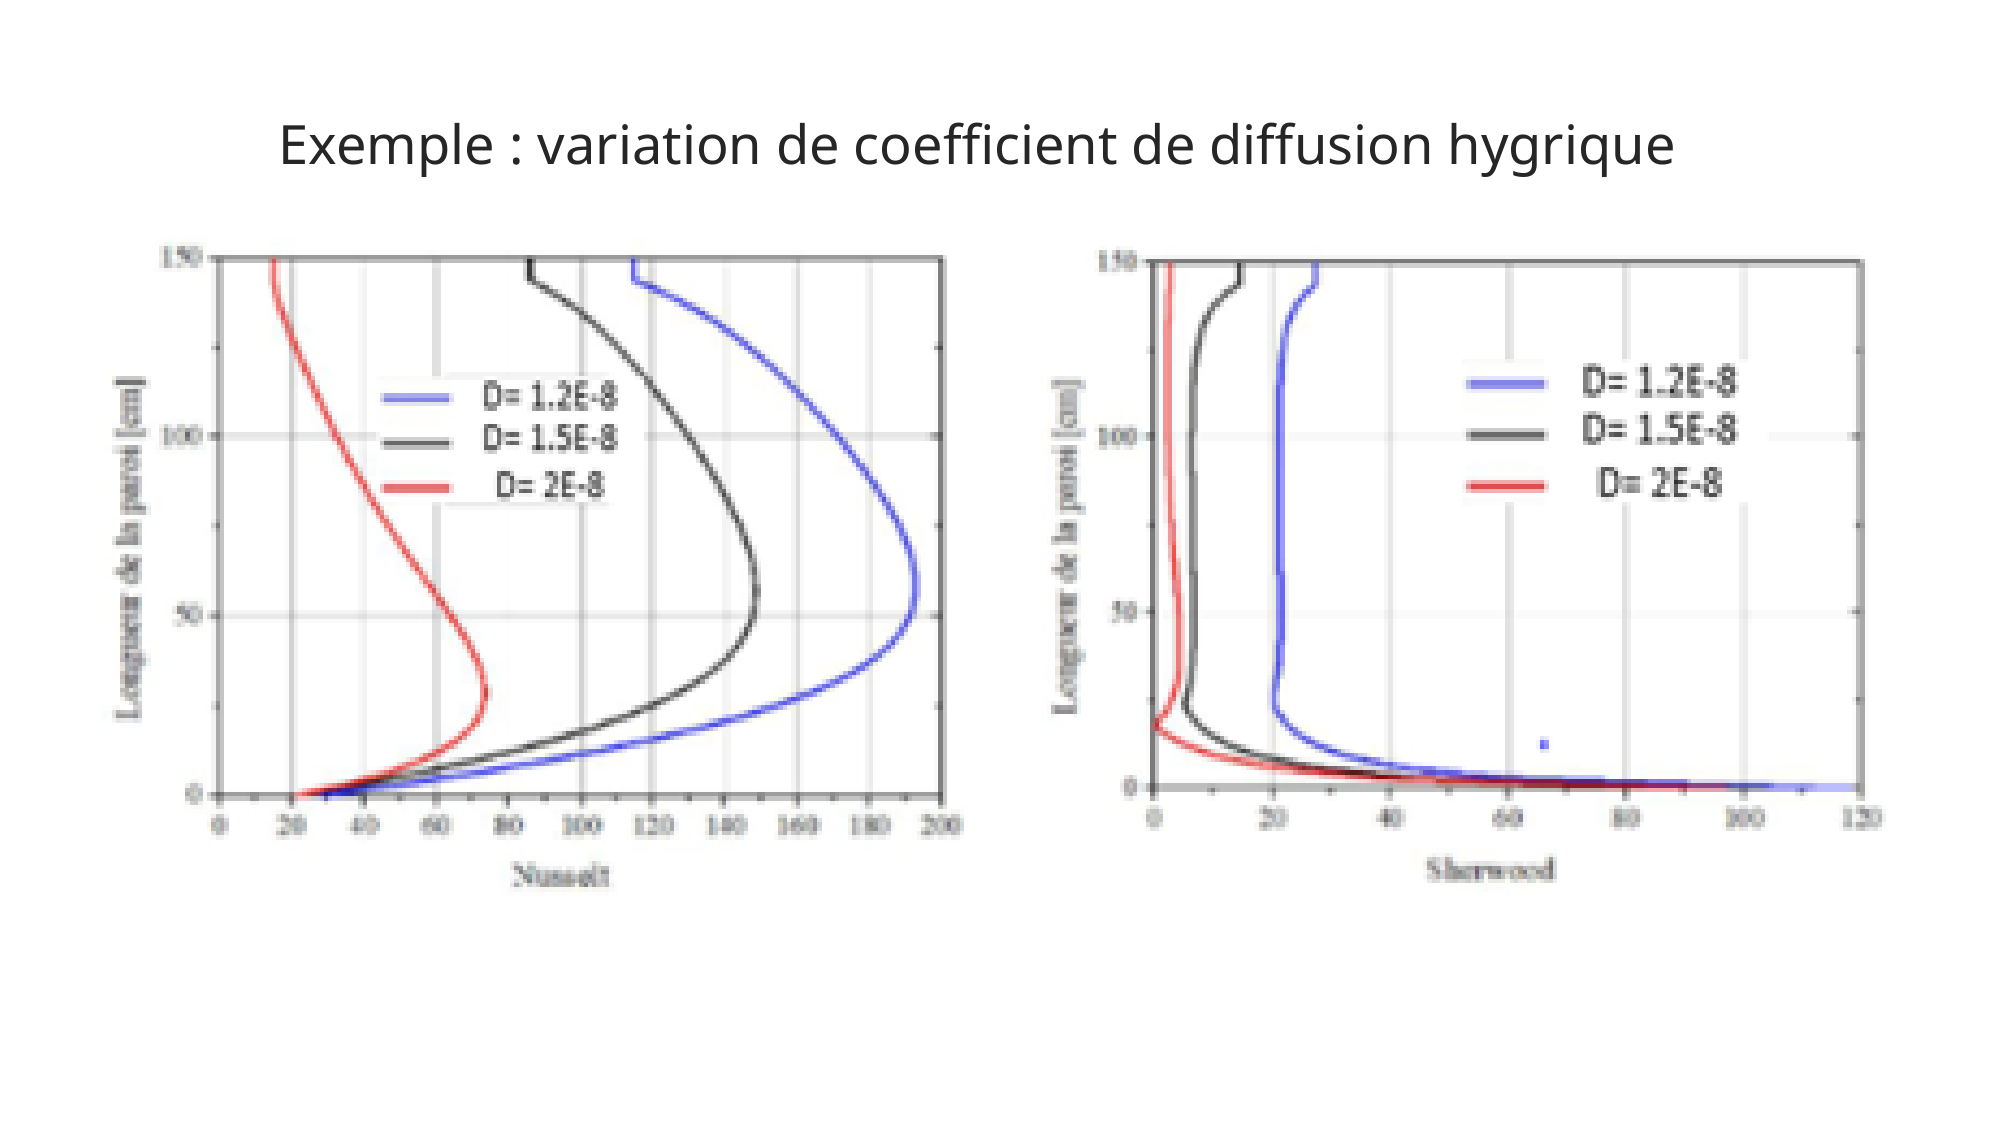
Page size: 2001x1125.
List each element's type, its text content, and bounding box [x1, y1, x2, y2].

picture [69, 212, 1904, 918]
text_box Exemple : variation de coefficient de diffusion hygrique [181, 102, 1775, 212]
